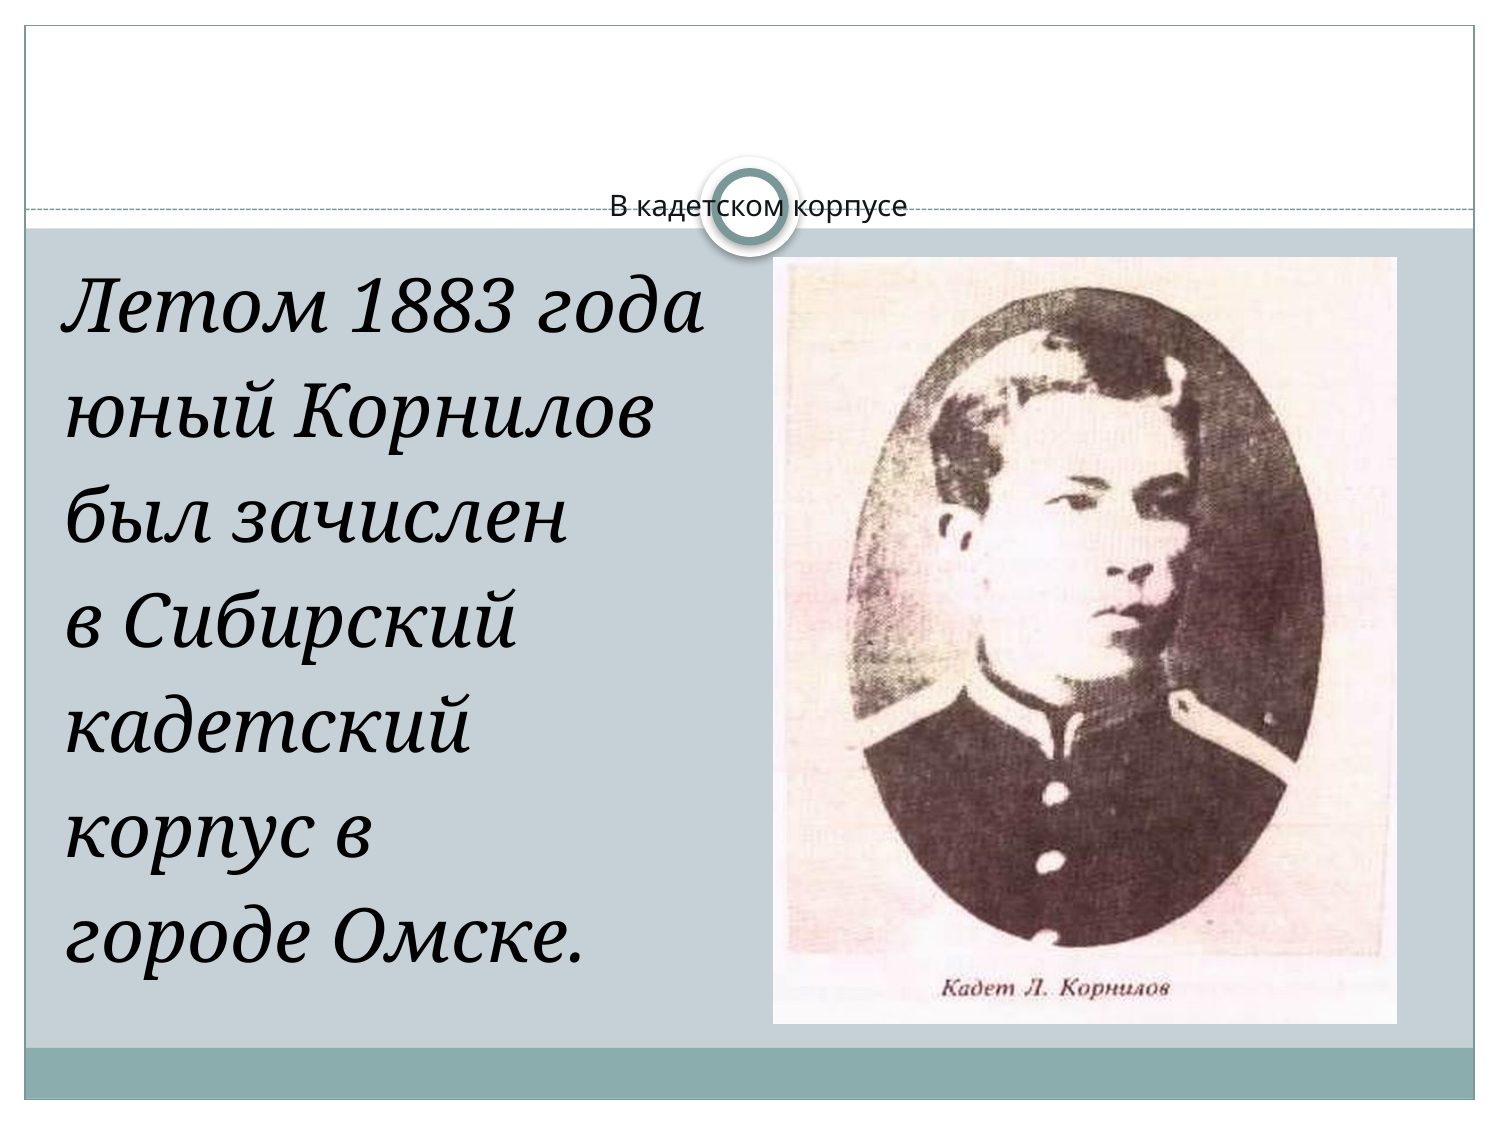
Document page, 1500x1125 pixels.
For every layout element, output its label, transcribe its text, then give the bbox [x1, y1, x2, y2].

picture [773, 257, 1398, 1024]
list Летом 1883 года юный Корнилов был зачислен в Сибирский кадетский корпус в городе Омске. [49, 250, 727, 1001]
title В кадетском корпусе [58, 128, 1459, 254]
